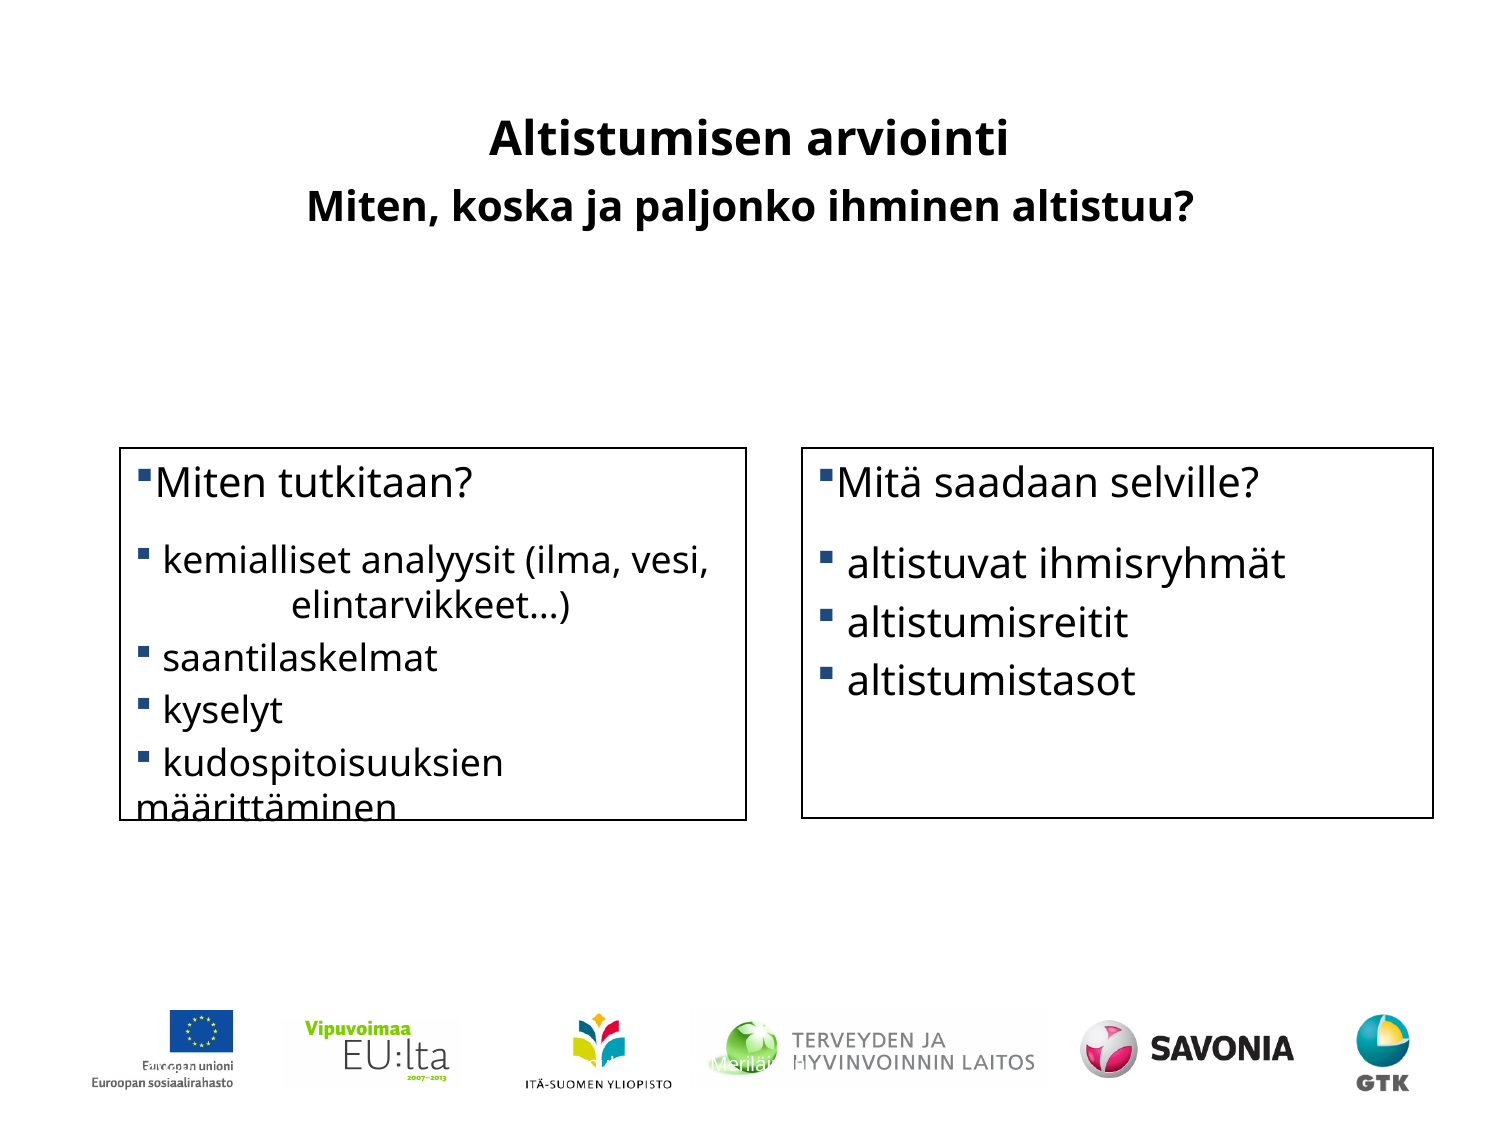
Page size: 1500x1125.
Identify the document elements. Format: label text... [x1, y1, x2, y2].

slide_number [75, 1042, 425, 1103]
picture [88, 1010, 234, 1042]
list Miten tutkitaan? kemialliset analyysit (ilma, vesi, elintarvikkeet…) saantilaskelmat kyselyt kudospitoisuuksien määrittäminen [120, 447, 747, 820]
picture [505, 993, 1049, 1112]
picture [1080, 1020, 1294, 1078]
picture [282, 1019, 460, 1088]
title Altistumisen arviointi Miten, koska ja paljonko ihminen altistuu? [111, 99, 1389, 288]
list Mitä saadaan selville? altistuvat ihmisryhmät altistumisreitit altistumistasot [801, 447, 1434, 818]
picture [1353, 1011, 1412, 1094]
footer ESR-koulutus/Päivi Meriläinen [512, 1042, 988, 1103]
